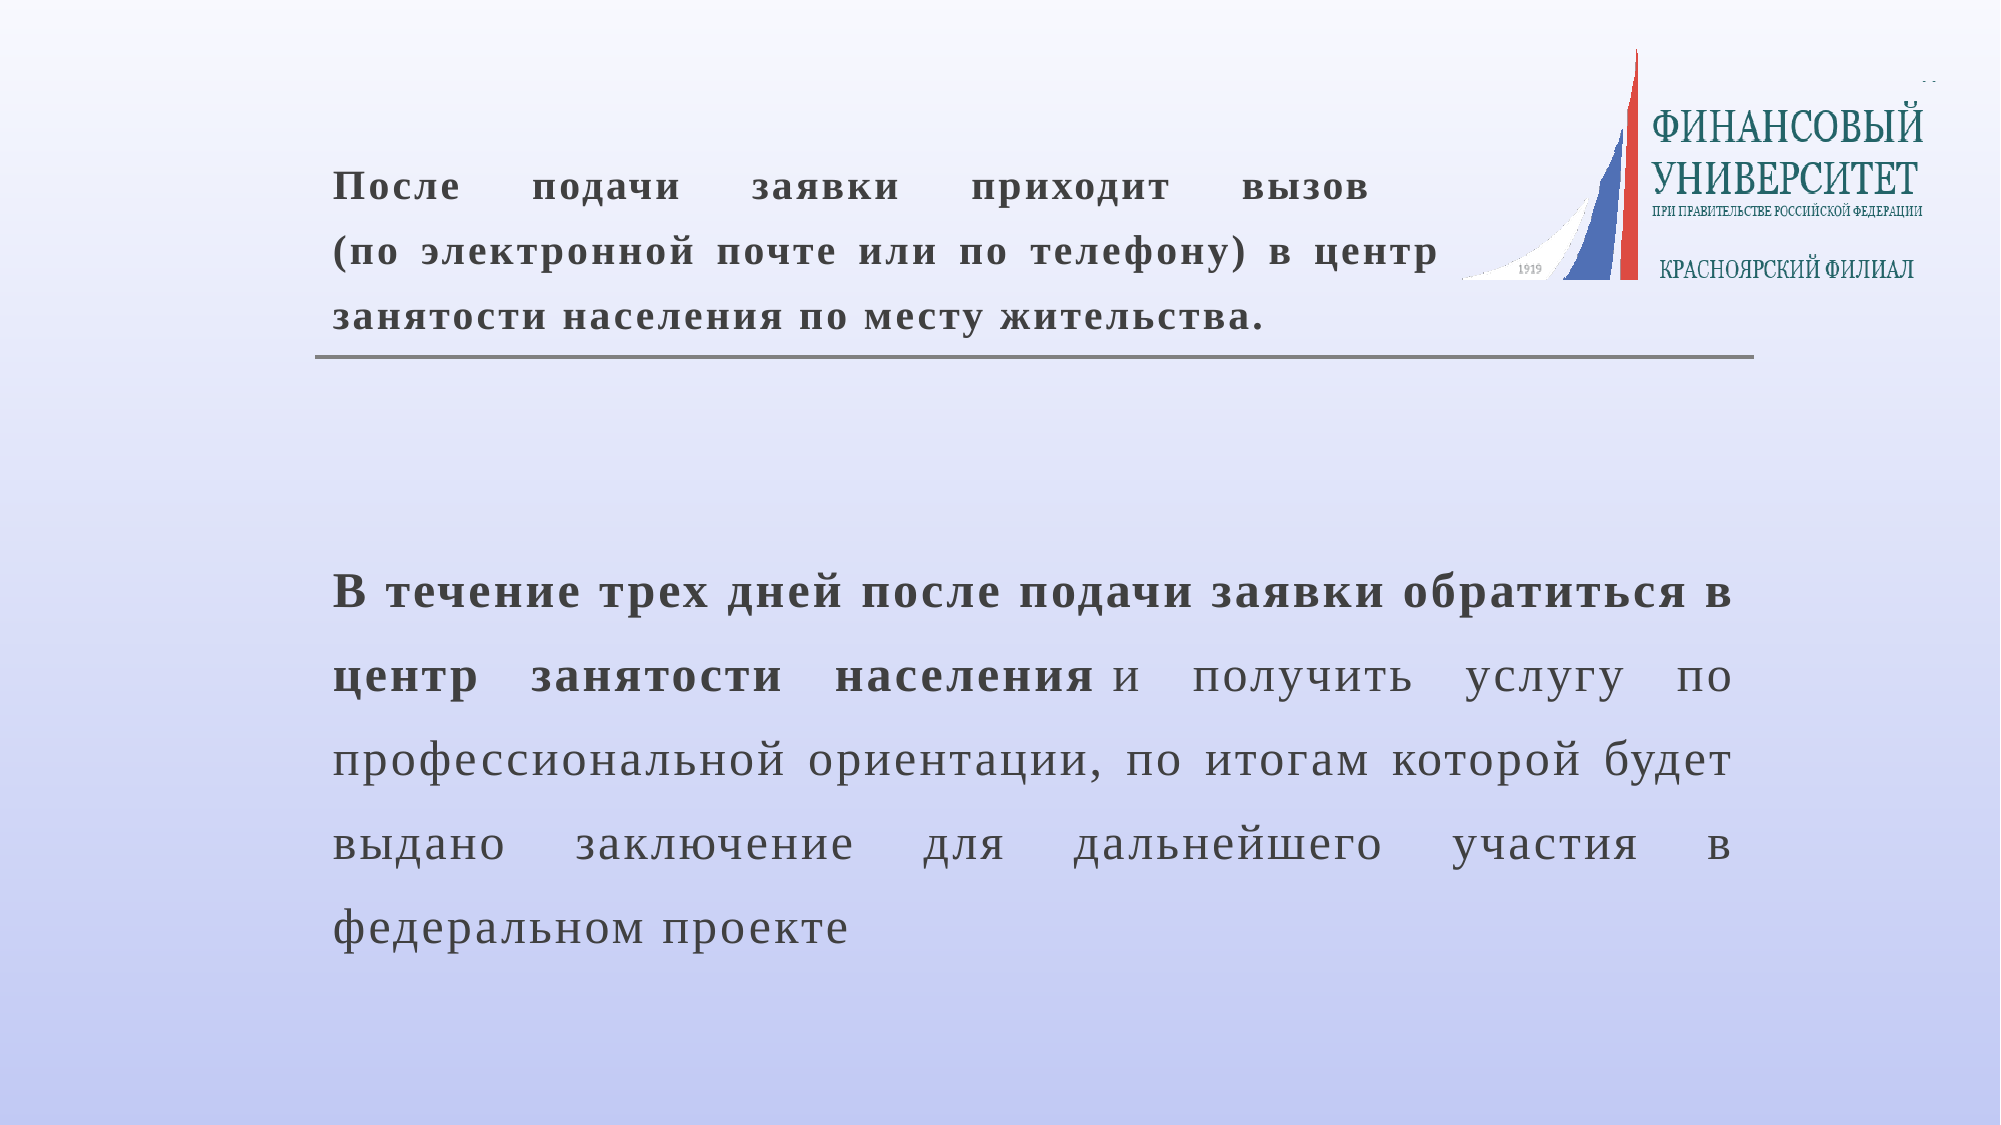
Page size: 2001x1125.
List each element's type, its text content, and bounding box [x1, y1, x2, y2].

title После подачи заявки приходит вызов (по электронной почте или по телефону) в центр занятости населения по месту жительства. [315, 143, 1375, 353]
list В течение трех дней после подачи заявки обратиться в центр занятости населения и получить услугу по профессиональной ориентации, по итогам которой будет выдано заключение для дальнейшего участия в федеральном проекте [315, 515, 1754, 979]
picture [1375, 43, 2000, 354]
